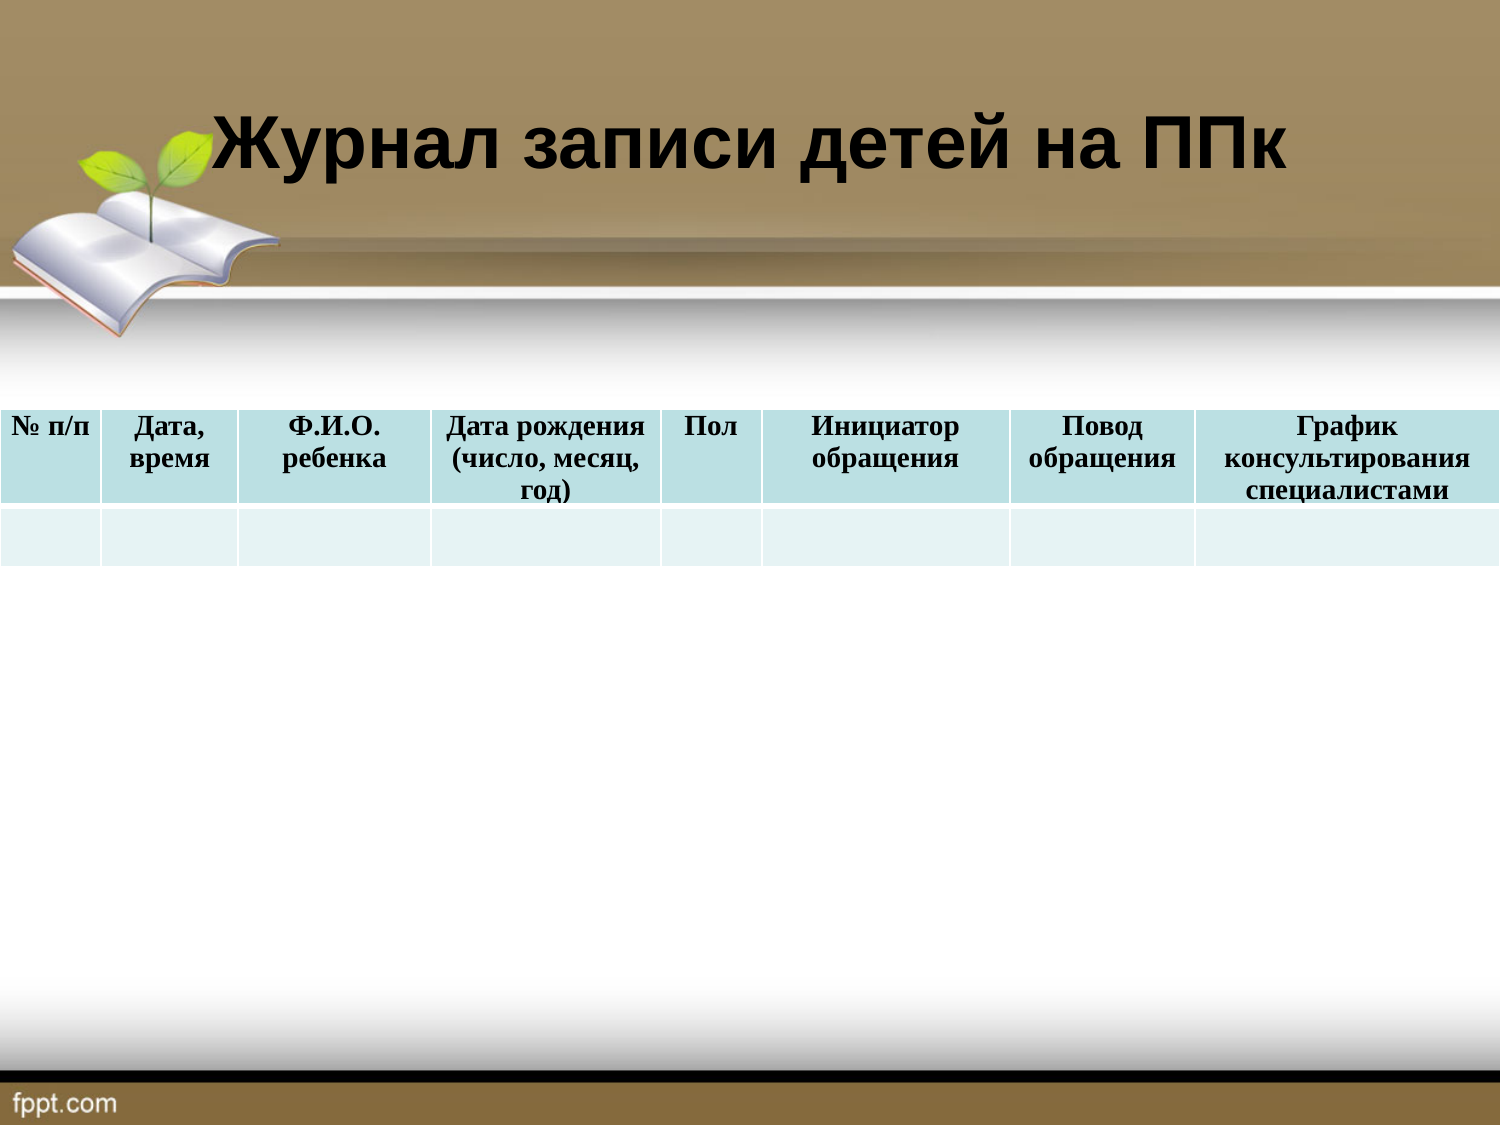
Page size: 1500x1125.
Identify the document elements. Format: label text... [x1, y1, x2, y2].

table_cell [763, 509, 1009, 566]
table_cell [662, 509, 761, 566]
picture [0, 0, 1500, 408]
table_cell [1, 509, 100, 566]
table_header Дата, время [102, 410, 237, 503]
table_cell [102, 509, 237, 566]
table_header Дата рождения (число, месяц, год) [432, 410, 660, 503]
table_header Инициатор обращения [763, 410, 1009, 503]
table_cell [1196, 509, 1499, 566]
table_cell [432, 509, 660, 566]
table_cell [239, 509, 430, 566]
title Журнал записи детей на ППк [74, 44, 1426, 233]
table_header Пол [662, 410, 761, 503]
table_header № п/п [1, 410, 100, 503]
table_cell [1011, 509, 1194, 566]
picture [0, 567, 1500, 1125]
table_header Ф.И.О. ребенка [239, 410, 430, 503]
table_header Повод обращения [1011, 410, 1194, 503]
table_header График консультирования специалистами [1196, 410, 1499, 503]
